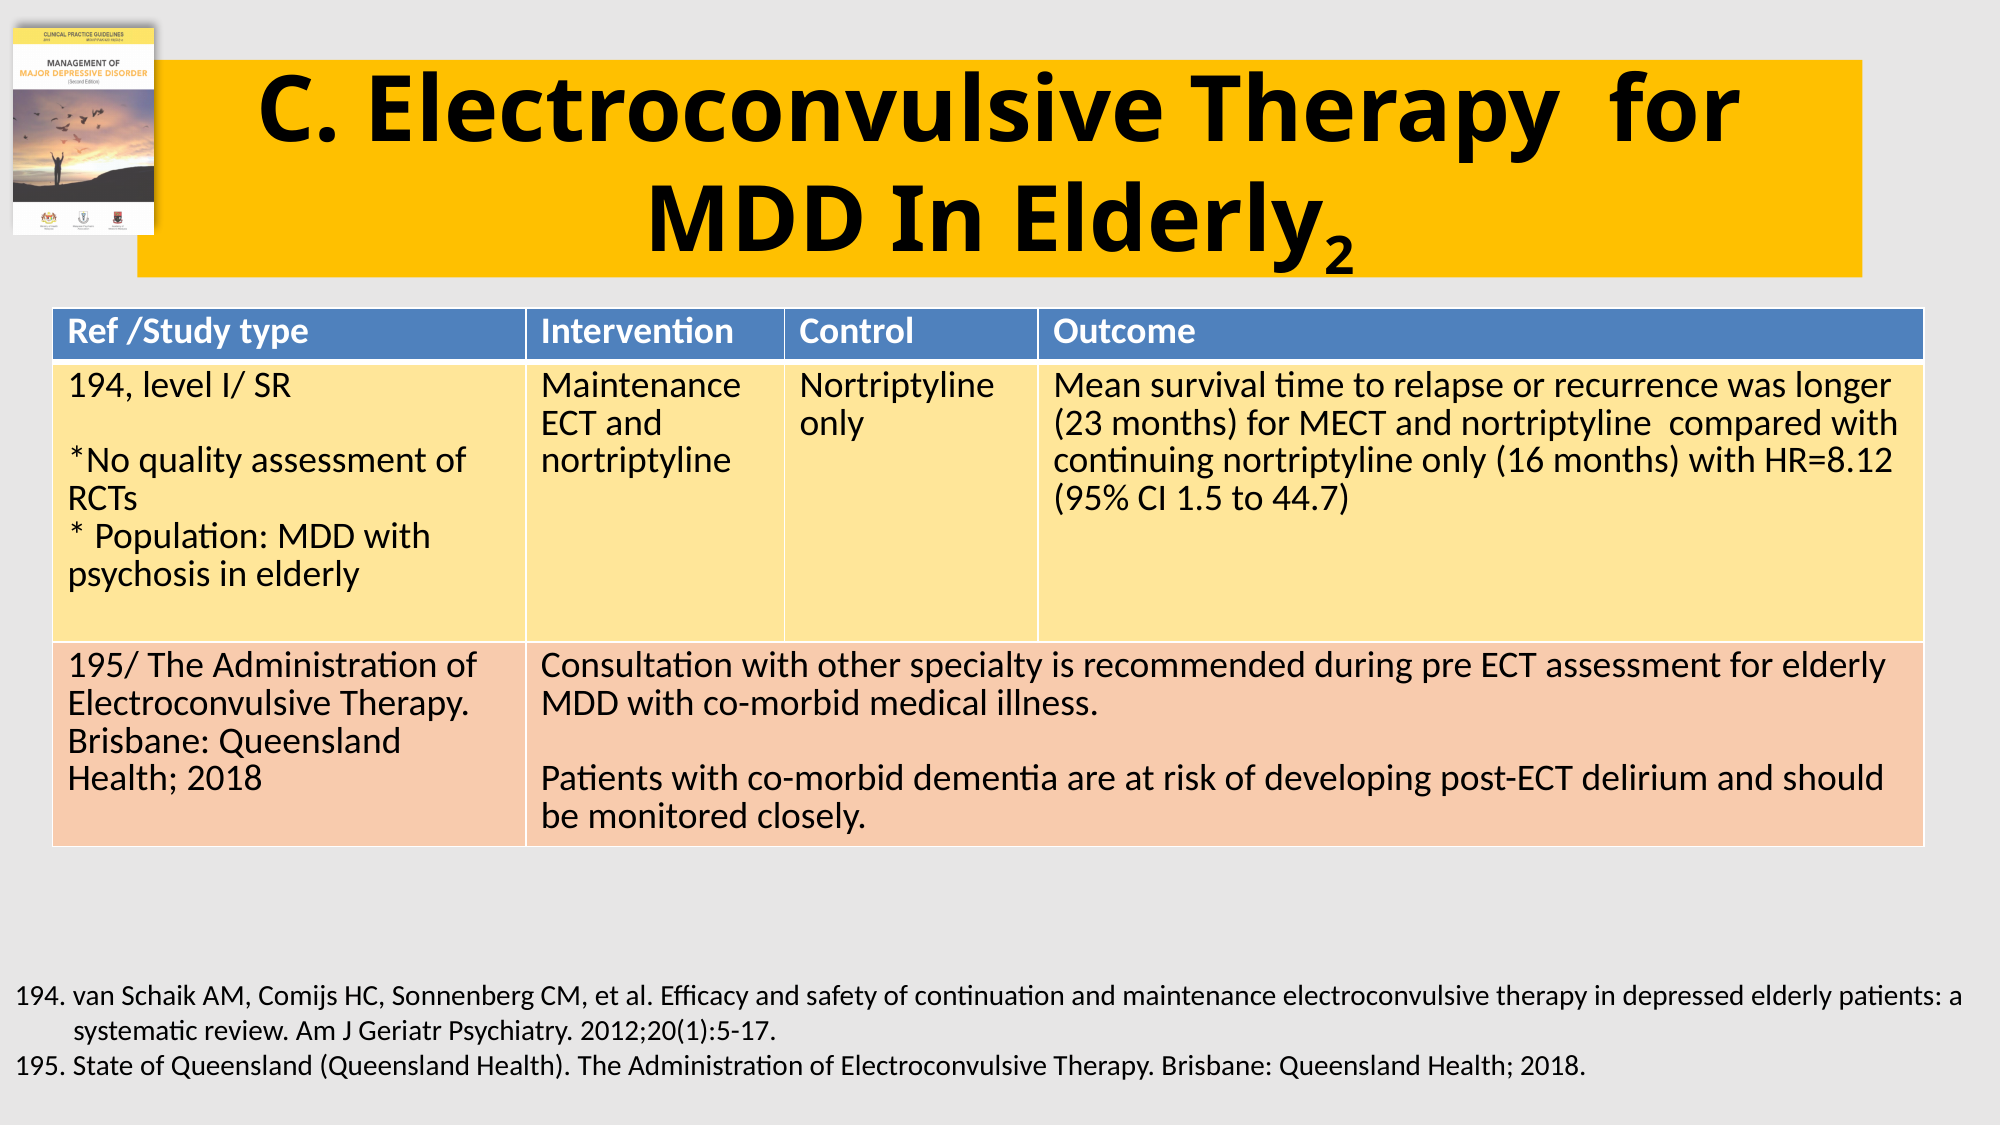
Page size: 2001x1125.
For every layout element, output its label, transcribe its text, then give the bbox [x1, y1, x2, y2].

table_cell Maintenance ECT and nortriptyline [527, 365, 784, 641]
table_cell 194, level I/ SR *No quality assessment of RCTs * Population: MDD with psychosis in elderly [53, 365, 525, 641]
table_cell Mean survival time to relapse or recurrence was longer (23 months) for MECT and nortriptyline compared with continuing nortriptyline only (16 months) with HR=8.12 (95% CI 1.5 to 44.7) [1039, 365, 1923, 641]
text_box 194. van Schaik AM, Comijs HC, Sonnenberg CM, et al. Efficacy and safety of continuation and maintenance electroconvulsive therapy in depressed elderly patients: a systematic review. Am J Geriatr Psychiatry. 2012;20(1):5-17. 195. State of Queensland (Queensland Health). The Administration of Electroconvulsive Therapy. Brisbane: Queensland Health; 2018. [0, 968, 2000, 1089]
table_header Intervention [527, 309, 784, 359]
table_cell Nortriptyline only [785, 365, 1037, 641]
table_header Control [785, 309, 1037, 359]
picture [13, 28, 154, 235]
table_cell Consultation with other specialty is recommended during pre ECT assessment for elderly MDD with co-morbid medical illness. Patients with co-morbid dementia are at risk of developing post-ECT delirium and should be monitored closely. [527, 643, 1923, 846]
table_cell 195/ The Administration of Electroconvulsive Therapy. Brisbane: Queensland Health; 2018 [53, 643, 525, 846]
title C. Electroconvulsive Therapy for MDD In Elderly2 [137, 59, 1863, 278]
table_header Ref /Study type [53, 309, 525, 359]
table_header Outcome [1039, 309, 1923, 359]
